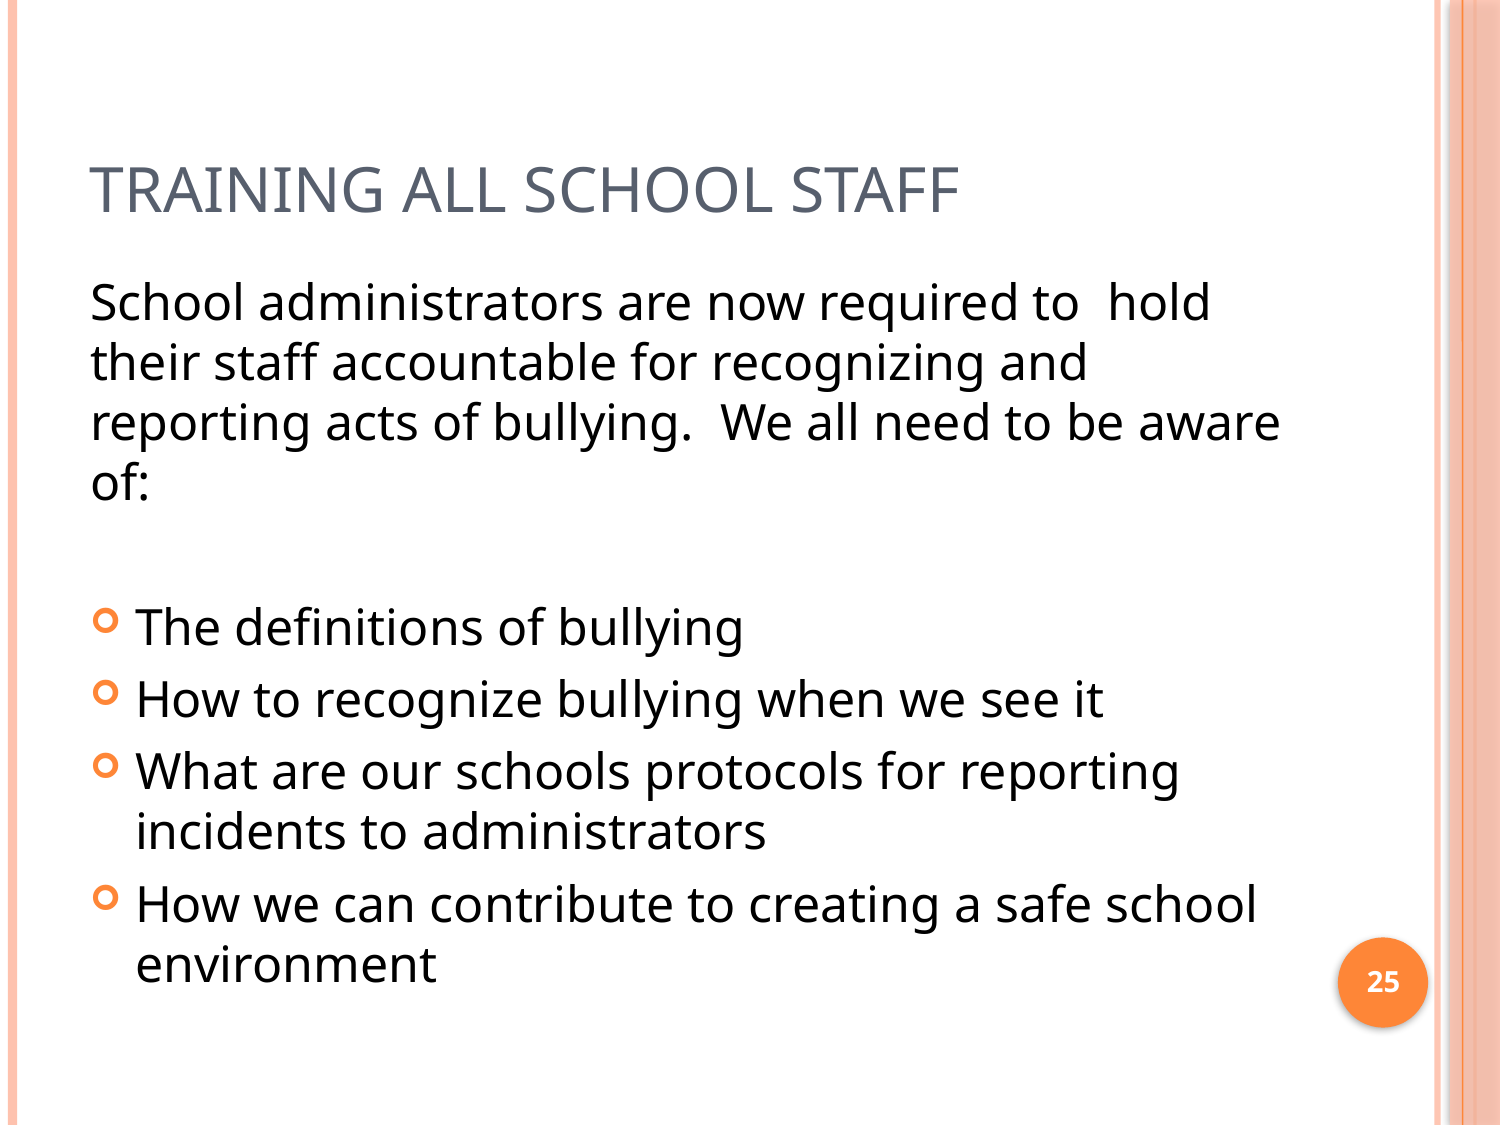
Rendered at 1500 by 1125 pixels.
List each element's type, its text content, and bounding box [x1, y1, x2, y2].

title Training ALL School Staff [75, 45, 1300, 233]
list School administrators are now required to hold their staff accountable for recognizing and reporting acts of bullying. We all need to be aware of: The definitions of bullying How to recognize bullying when we see it What are our schools protocols for reporting incidents to administrators How we can contribute to creating a safe school environment [75, 262, 1300, 1062]
slide_number 25 [1333, 940, 1434, 1026]
